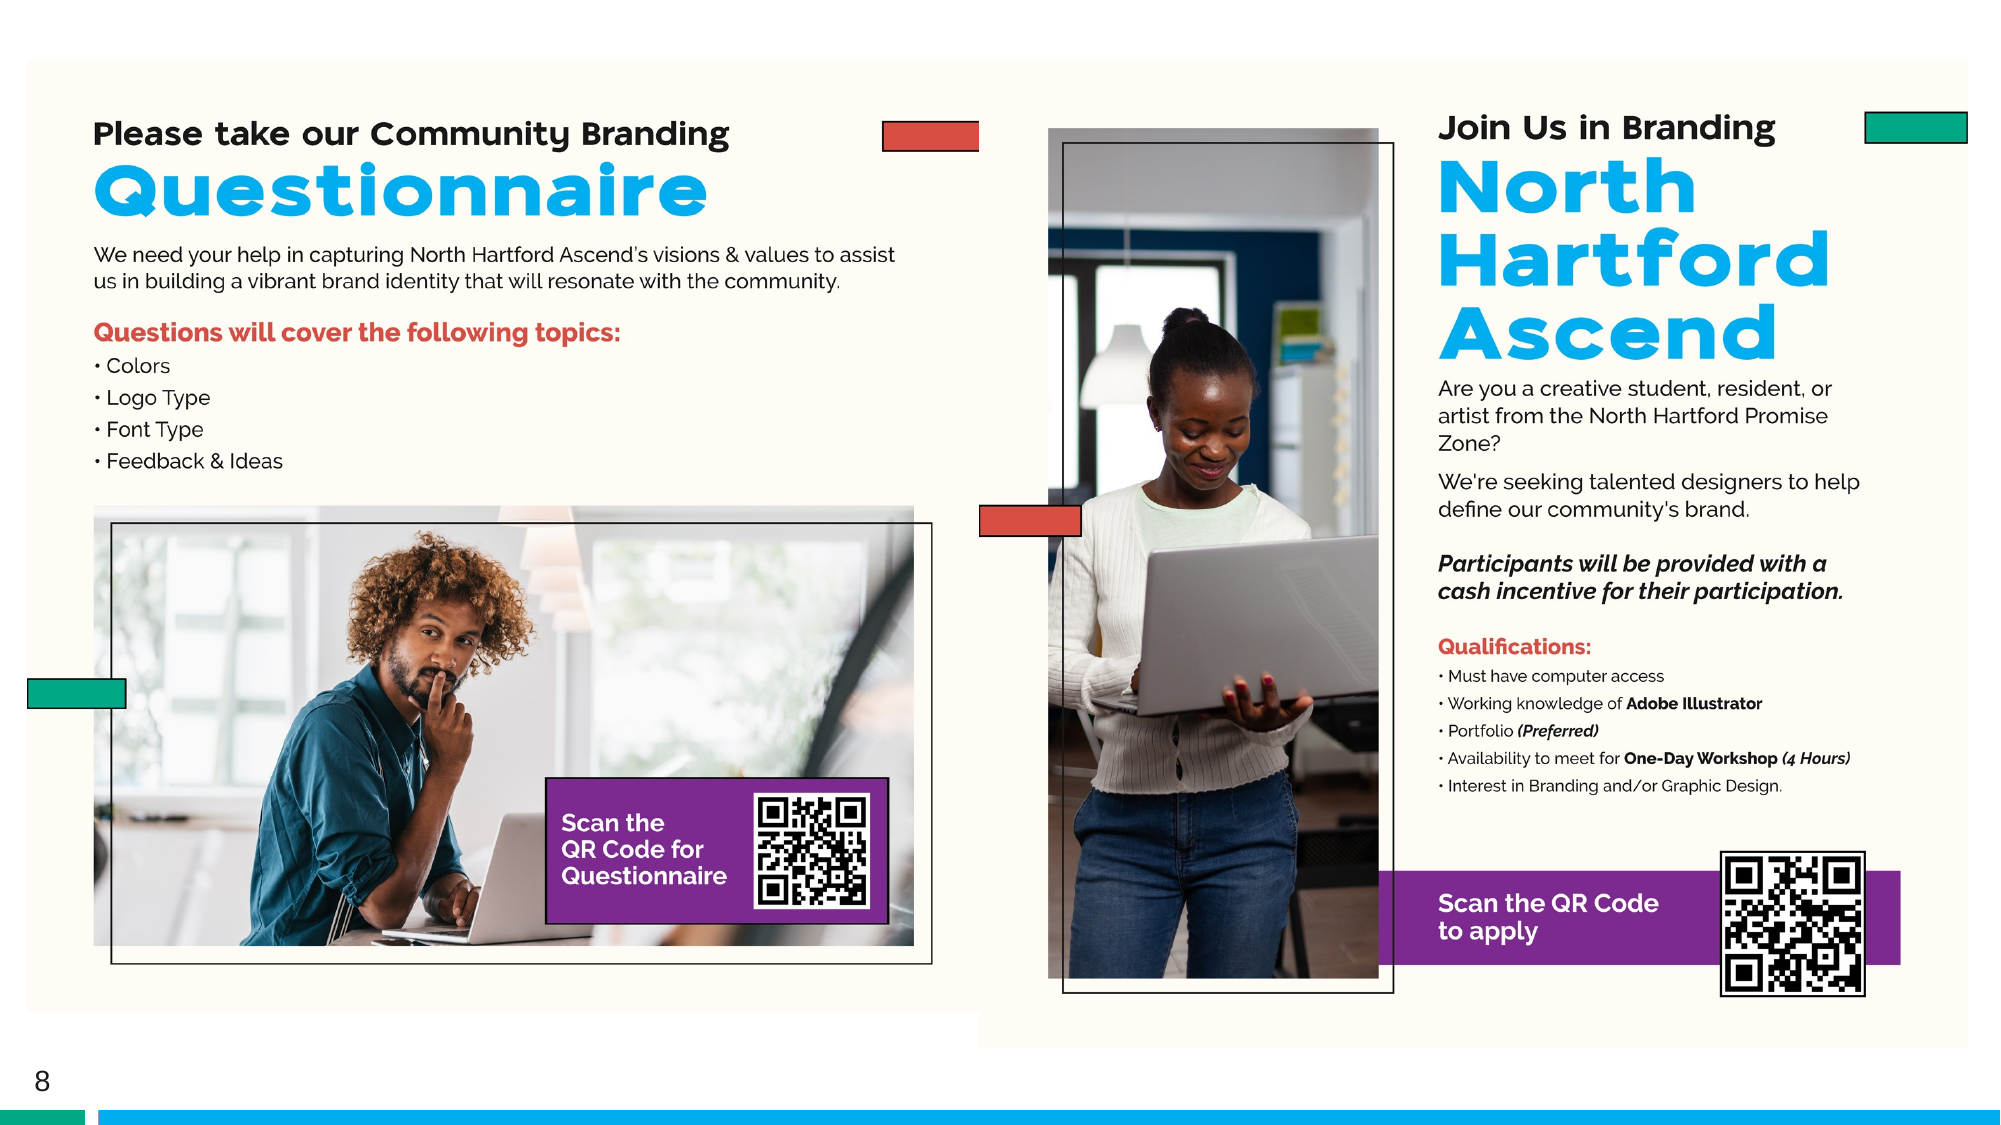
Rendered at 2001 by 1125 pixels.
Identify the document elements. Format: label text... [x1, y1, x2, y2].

picture [26, 59, 1968, 1048]
slide_number 8 [0, 1050, 85, 1110]
